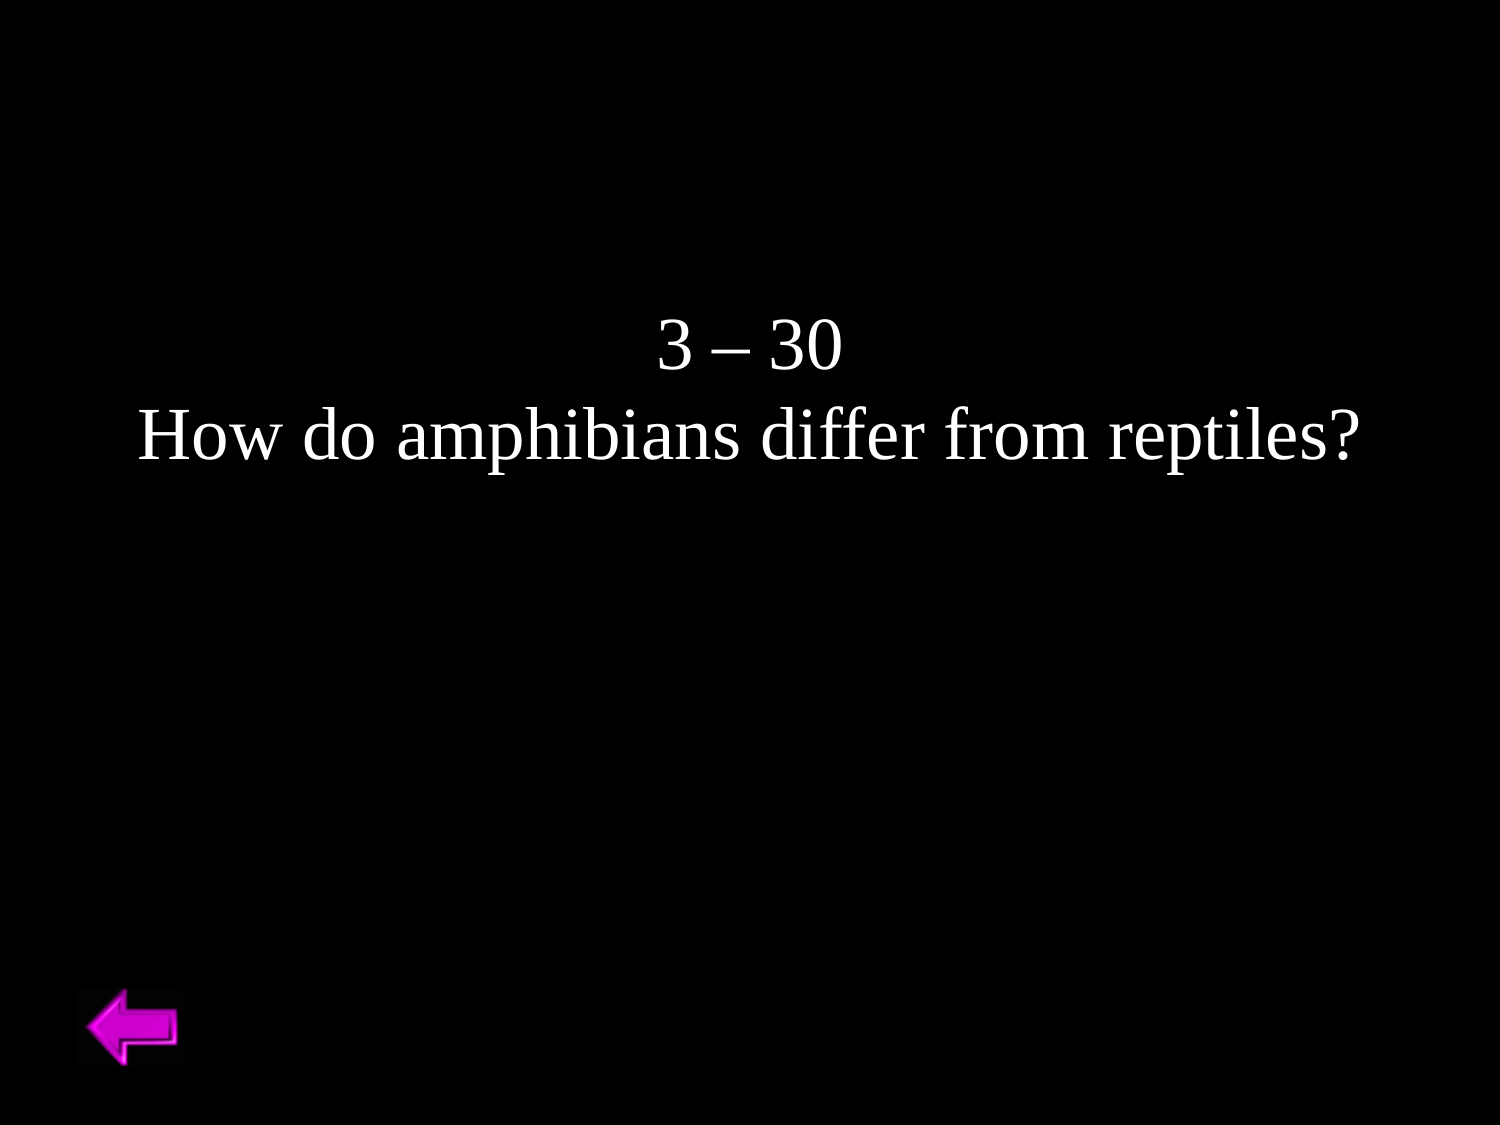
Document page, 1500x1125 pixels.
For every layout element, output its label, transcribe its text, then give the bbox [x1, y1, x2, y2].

picture [74, 987, 183, 1066]
text_box 3 – 30 How do amphibians differ from reptiles? [12, 287, 1488, 483]
